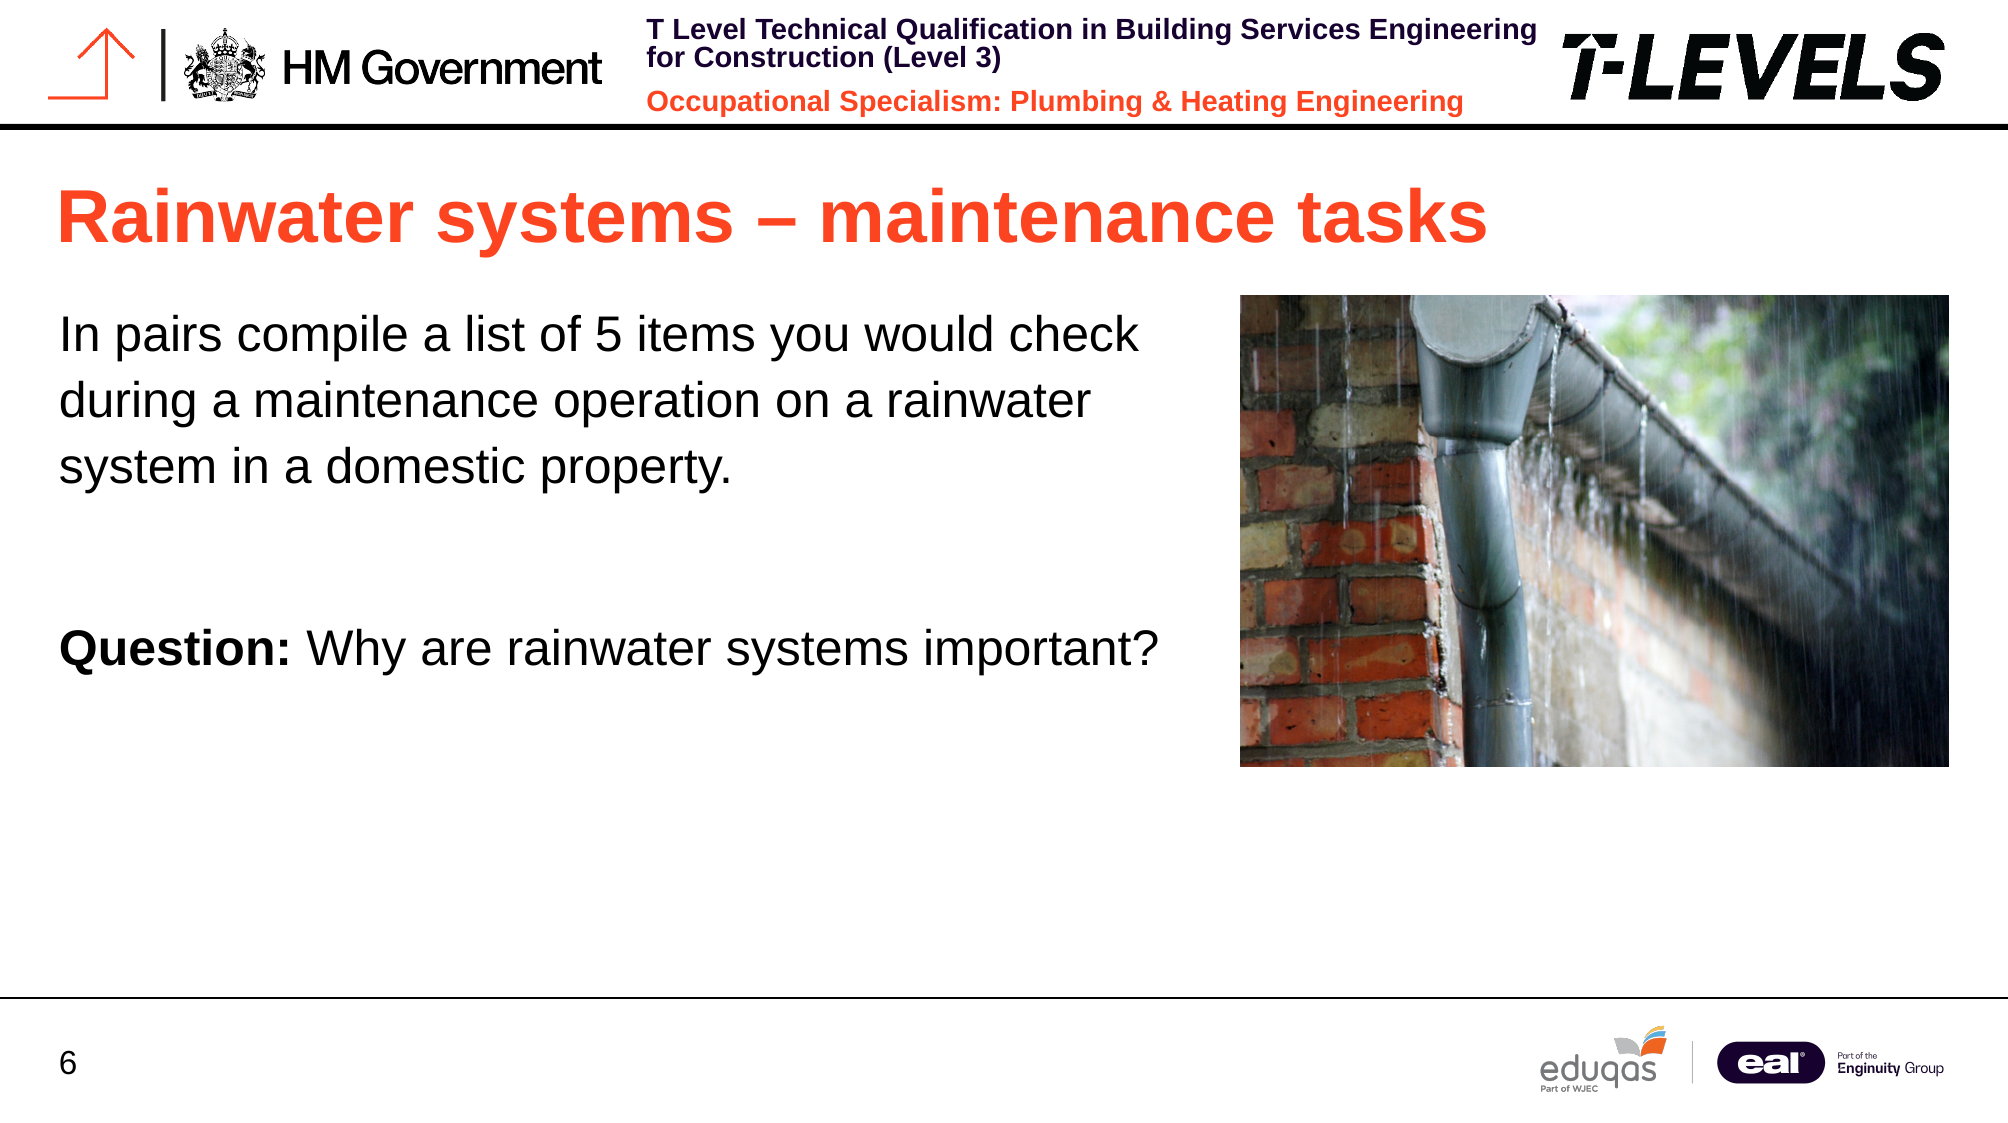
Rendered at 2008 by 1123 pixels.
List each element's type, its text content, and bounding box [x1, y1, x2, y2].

list In pairs compile a list of 5 items you would check during a maintenance operation on a rainwater system in a domestic property. Question: Why are rainwater systems important? [59, 295, 1236, 975]
picture [1535, 1021, 1949, 1097]
picture [1239, 294, 1949, 767]
picture [1543, 25, 1964, 108]
title Rainwater systems – maintenance tasks [41, 111, 1949, 314]
picture [161, 28, 602, 102]
picture [43, 27, 141, 100]
